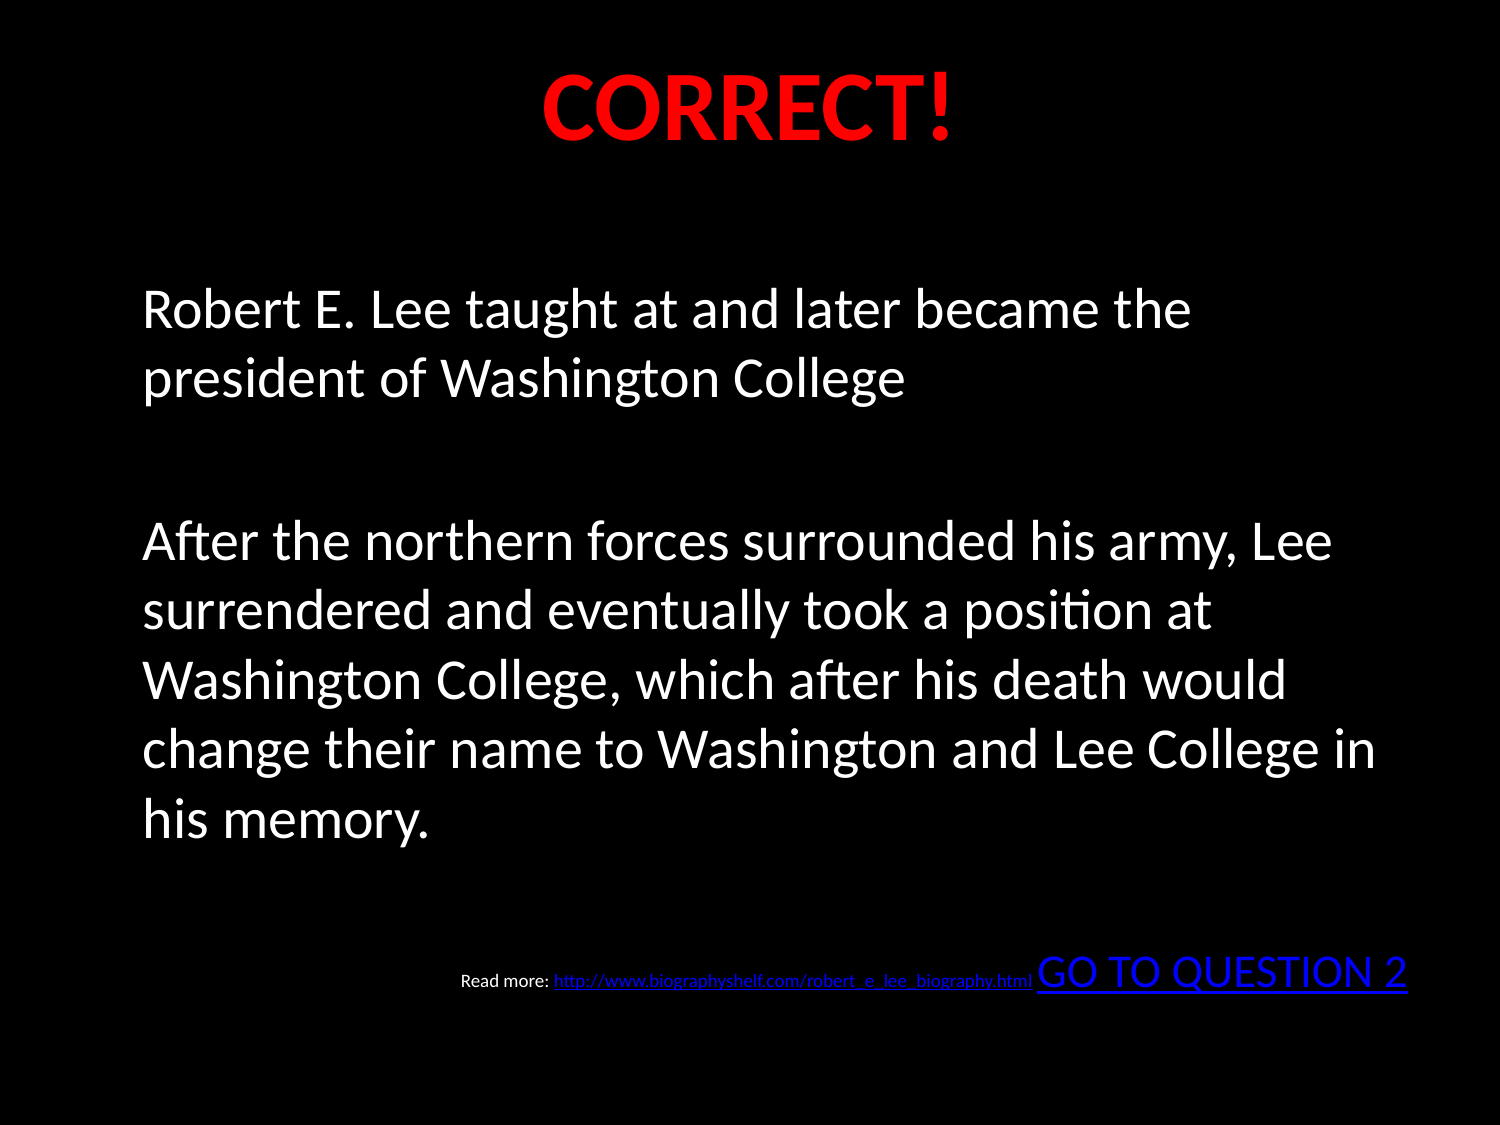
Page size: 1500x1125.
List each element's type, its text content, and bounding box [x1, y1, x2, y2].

list Robert E. Lee taught at and later became the president of Washington College After the northern forces surrounded his army, Lee surrendered and eventually took a position at Washington College, which after his death would change their name to Washington and Lee College in his memory. Read more: http://www.biographyshelf.com/robert_e_lee_biography.html GO TO QUESTION 2 [75, 262, 1425, 1005]
title CORRECT! [75, 87, 1425, 233]
